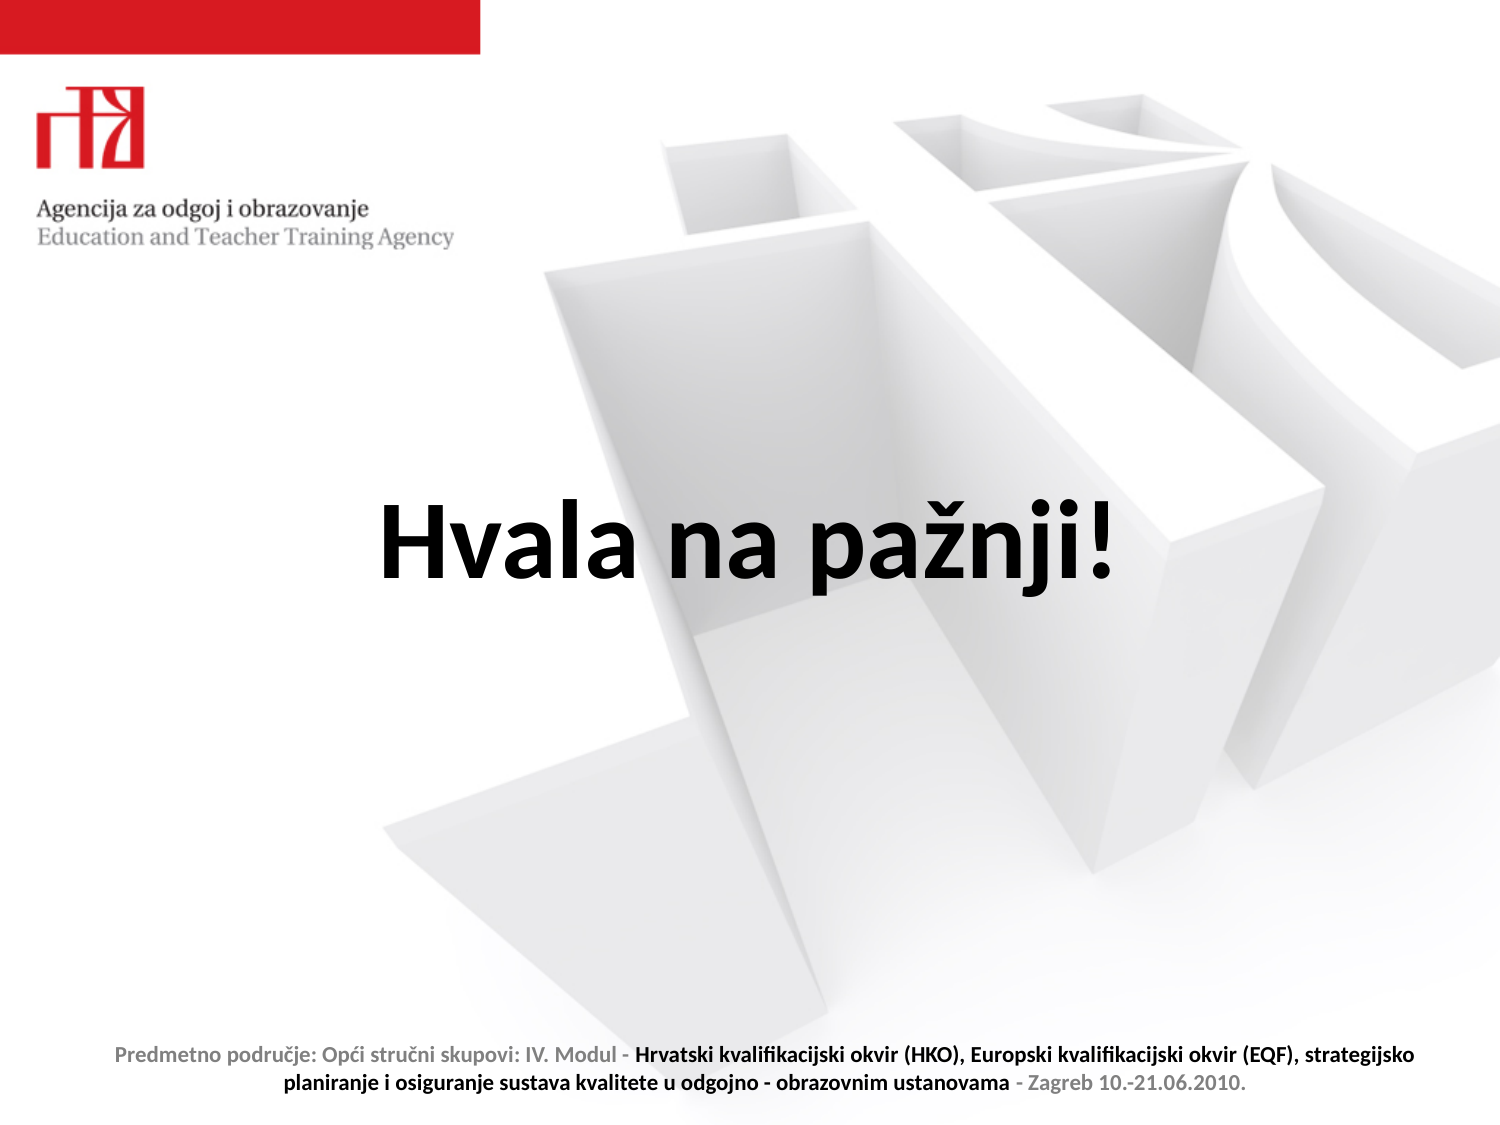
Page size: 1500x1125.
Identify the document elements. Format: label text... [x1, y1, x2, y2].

list Hvala na pažnji! [75, 262, 1425, 1005]
picture [0, 0, 1500, 1125]
